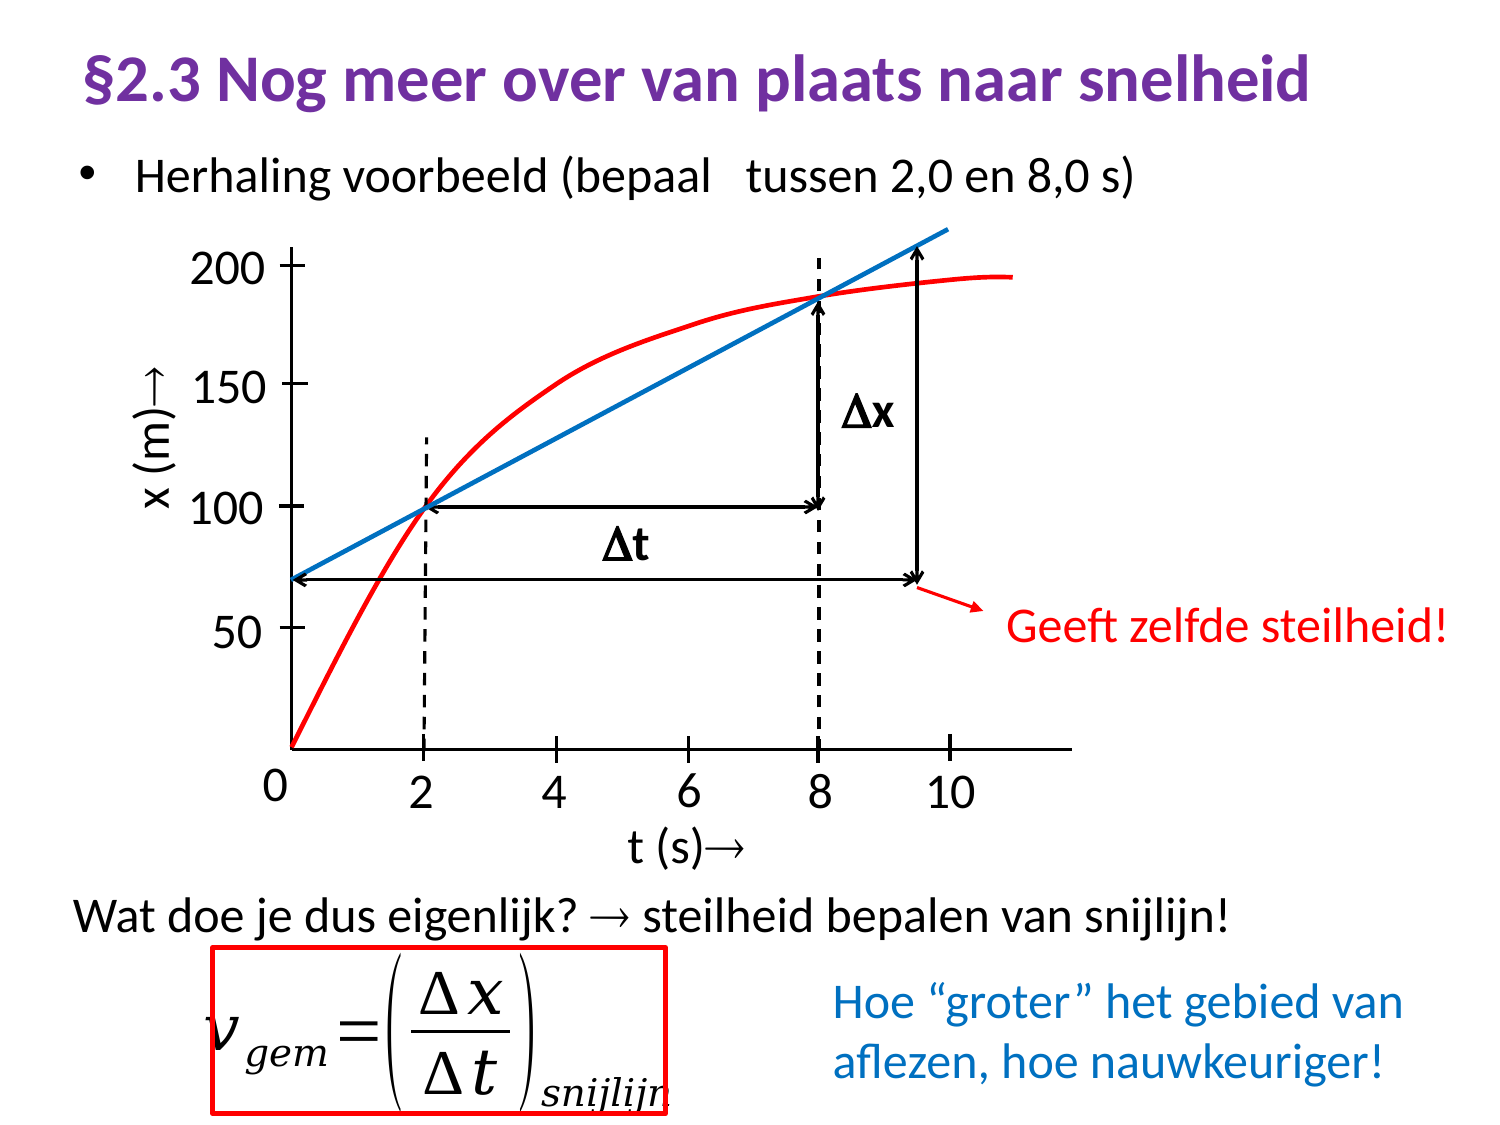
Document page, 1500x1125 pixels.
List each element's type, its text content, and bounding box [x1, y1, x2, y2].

title §2.3 Nog meer over van plaats naar snelheid [67, 26, 1466, 125]
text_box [292, 245, 1468, 661]
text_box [111, 226, 1072, 873]
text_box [290, 228, 949, 246]
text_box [423, 669, 427, 752]
text_box Hoe “groter” het gebied van aflezen, hoe nauwkeuriger! [1257, 961, 1432, 1096]
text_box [53, 874, 1251, 1117]
